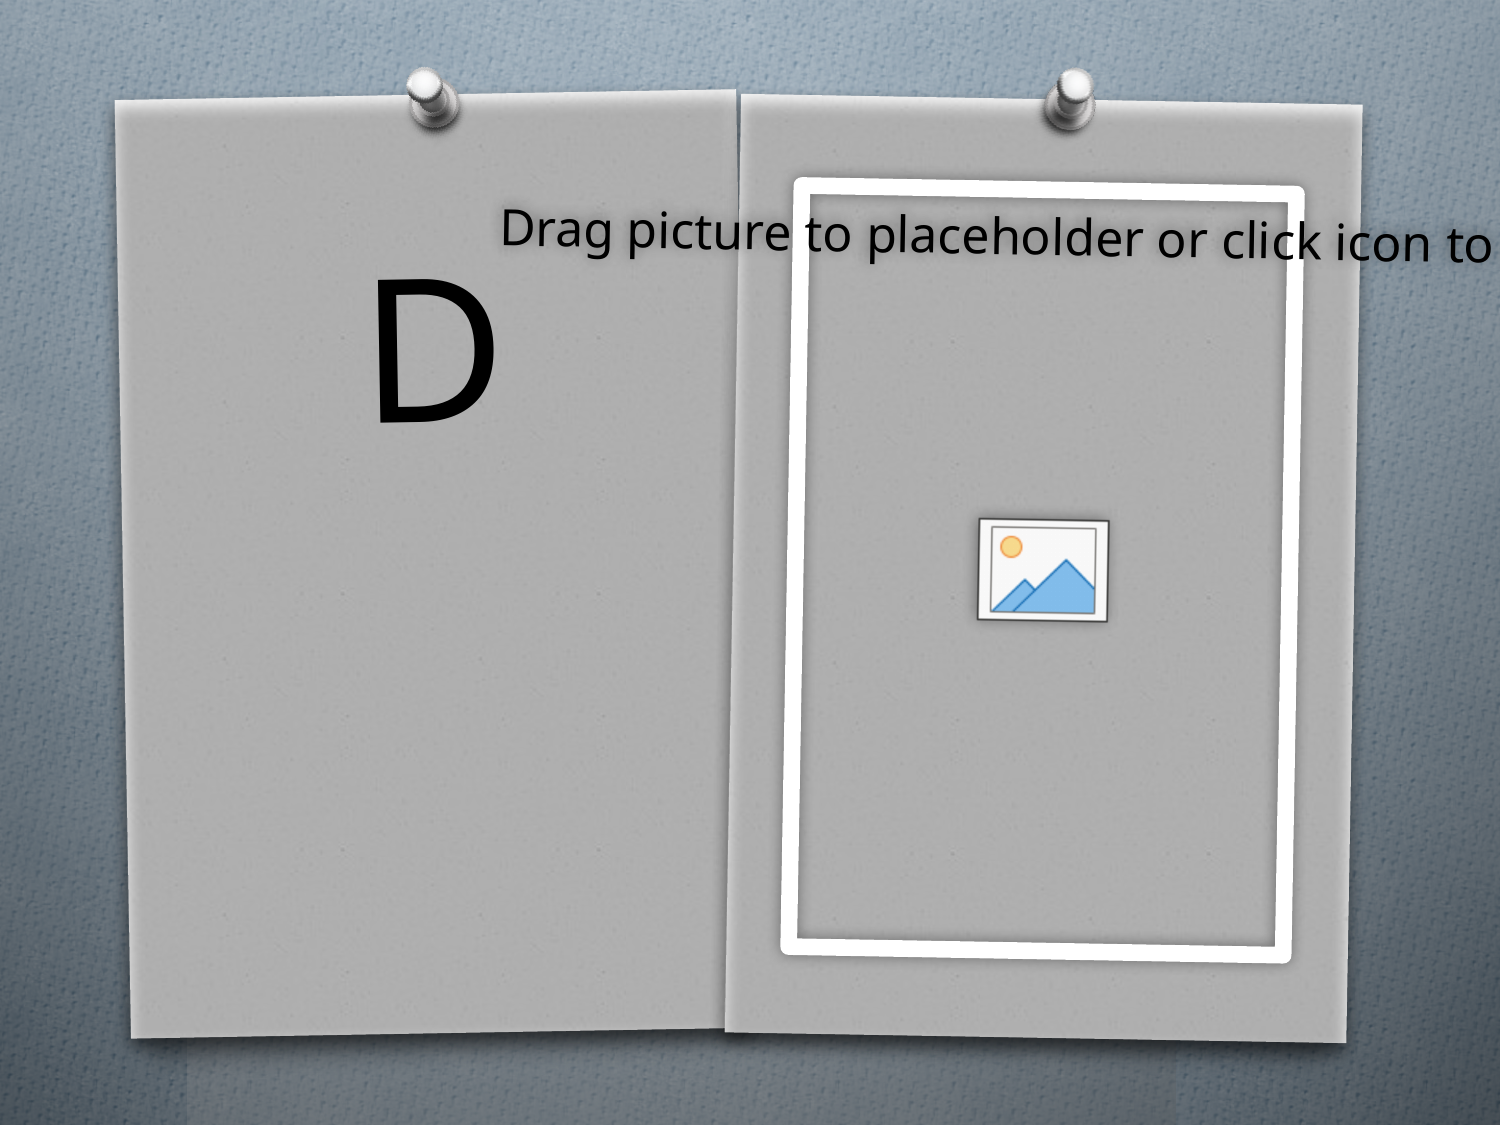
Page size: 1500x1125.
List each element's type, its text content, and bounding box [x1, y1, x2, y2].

picture [1016, 41, 1138, 162]
title D [179, 222, 687, 475]
picture [375, 33, 497, 157]
picture [803, 197, 1282, 943]
